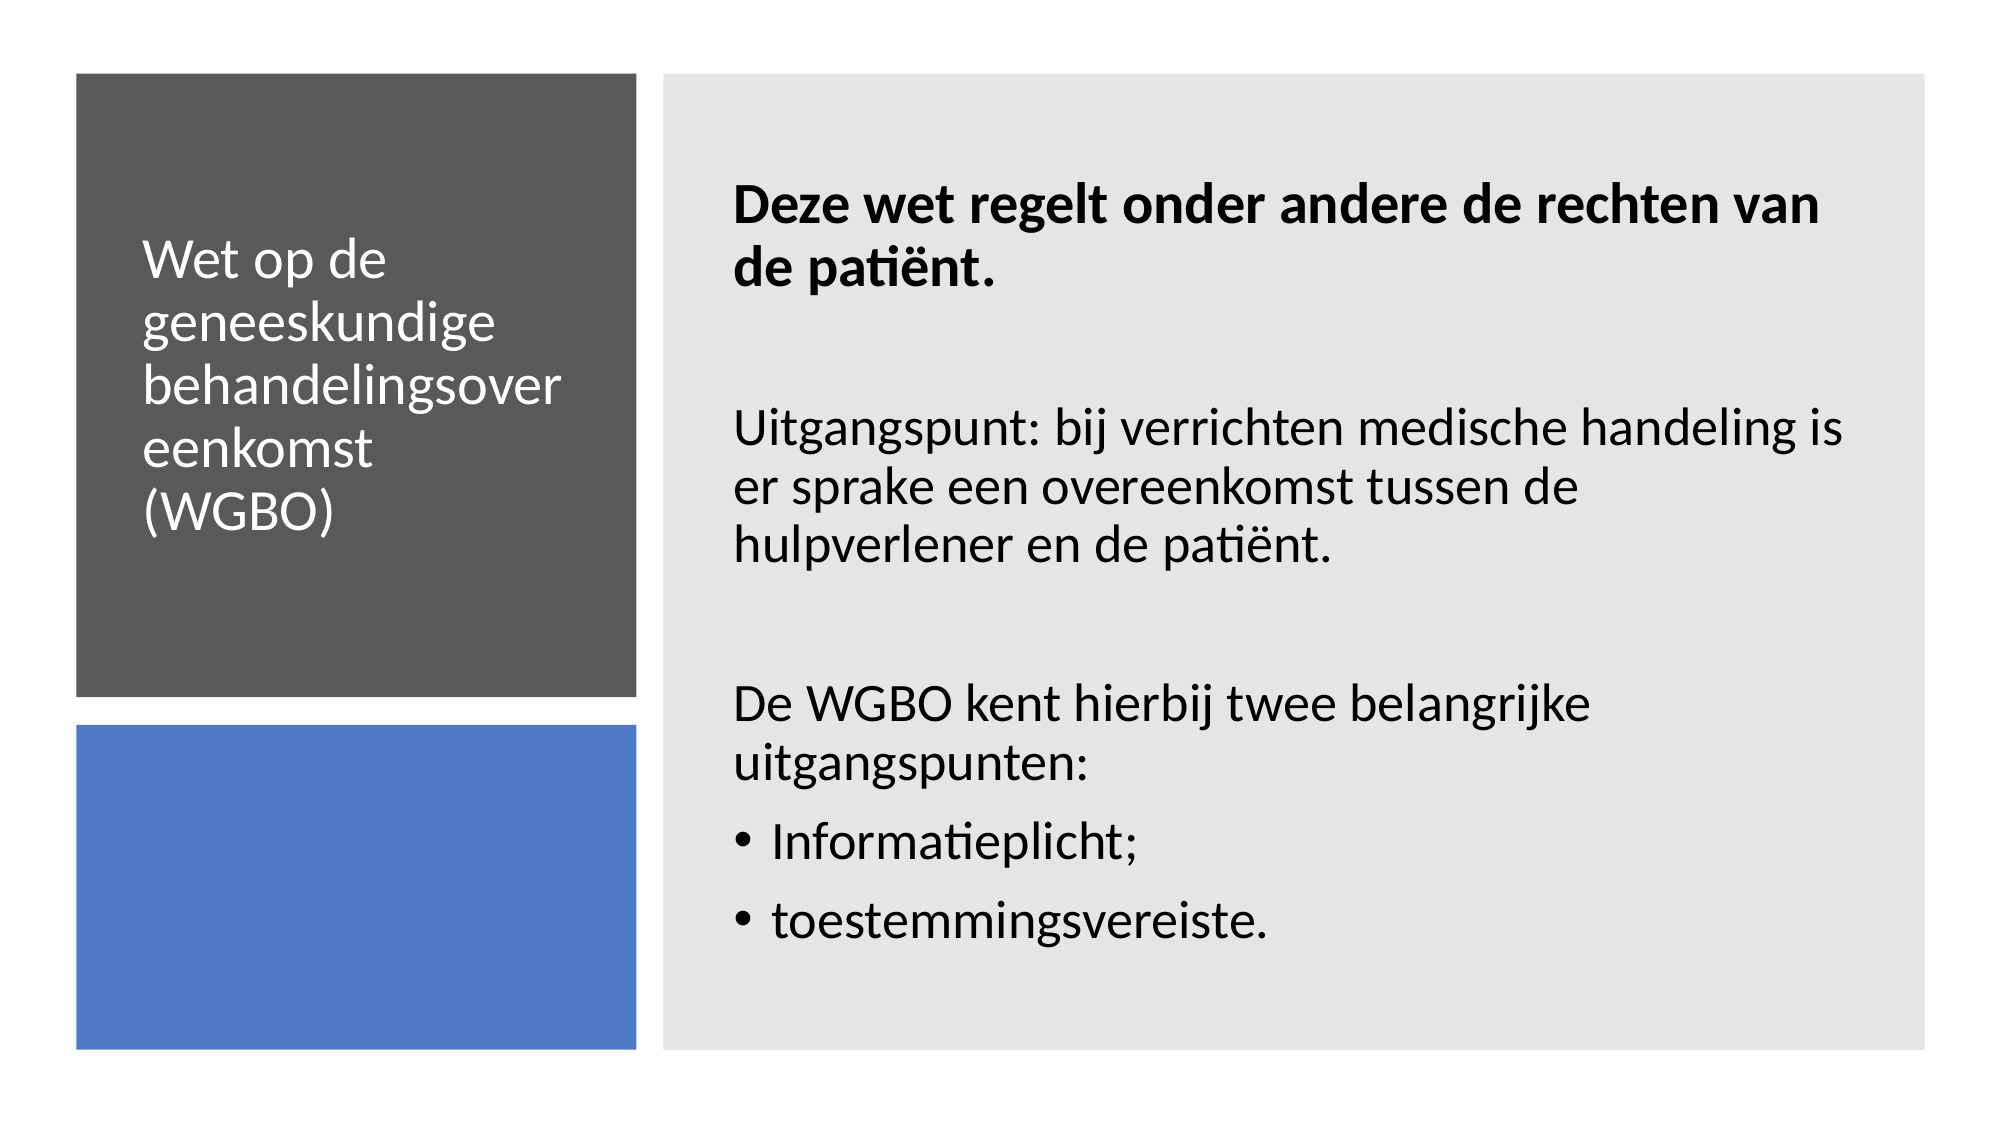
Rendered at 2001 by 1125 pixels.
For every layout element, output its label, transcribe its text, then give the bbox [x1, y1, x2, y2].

text_box [75, 724, 637, 1051]
text_box [75, 72, 637, 698]
title Wet op de geneeskundige behandelingsovereenkomst (WGBO) [127, 120, 595, 652]
text_box [662, 72, 1926, 1051]
list Deze wet regelt onder andere de rechten van de patiënt. Uitgangspunt: bij verrichten medische handeling is er sprake een overeenkomst tussen de hulpverlener en de patiënt. De WGBO kent hierbij twee belangrijke uitgangspunten: Informatieplicht; toestemmingsvereiste. [718, 112, 1873, 1011]
